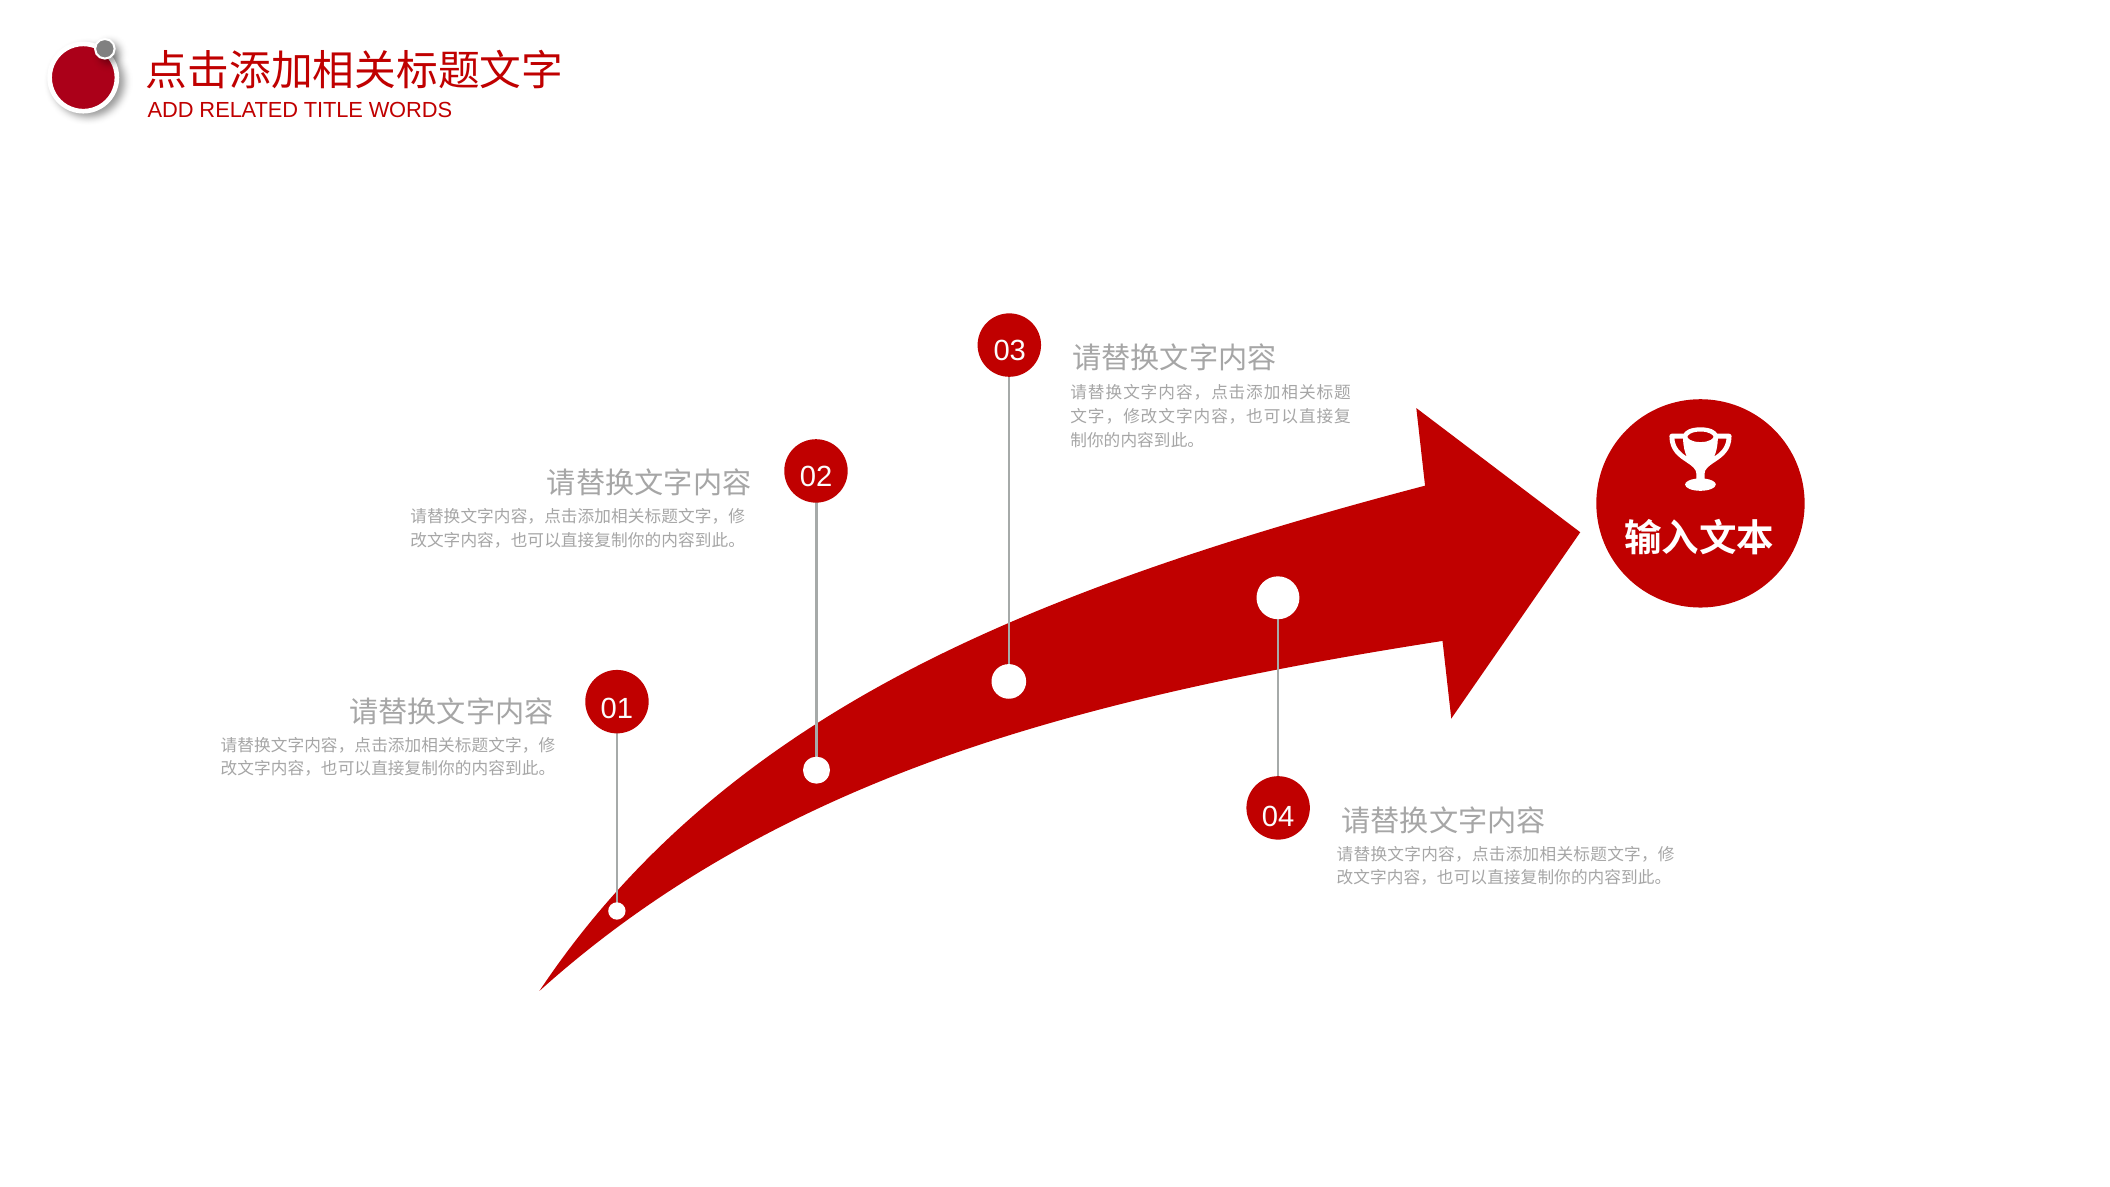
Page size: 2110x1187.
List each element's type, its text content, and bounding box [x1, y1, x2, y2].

text_box [991, 664, 1027, 699]
text_box 请替换文字内容 [315, 686, 554, 729]
text_box [1246, 776, 1310, 833]
text_box [608, 902, 626, 920]
text_box 请替换文字内容 [1341, 795, 1563, 838]
text_box 请替换文字内容 [494, 457, 752, 500]
text_box 请替换文字内容 [1072, 332, 1294, 375]
text_box [94, 37, 116, 60]
text_box [803, 756, 831, 784]
text_box [48, 42, 118, 113]
text_box [1256, 576, 1300, 620]
text_box ADD RELATED TITLE WORDS [147, 96, 453, 123]
text_box 请替换文字内容，点击添加相关标题文字，修改文字内容，也可以直接复制你的内容到此。 [1070, 378, 1352, 450]
text_box 请替换文字内容，点击添加相关标题文字，修改文字内容，也可以直接复制你的内容到此。 [216, 730, 556, 779]
text_box [1669, 427, 1732, 491]
text_box 请替换文字内容，点击添加相关标题文字，修改文字内容，也可以直接复制你的内容到此。 [1336, 839, 1676, 888]
text_box [539, 408, 1581, 991]
text_box [784, 439, 848, 503]
text_box [585, 669, 649, 734]
text_box 输入文本 [1622, 499, 1776, 561]
text_box [1596, 399, 1805, 608]
text_box 04 [1258, 787, 1298, 835]
text_box 点击添加相关标题文字 [145, 43, 564, 95]
text_box 请替换文字内容，点击添加相关标题文字，修改文字内容，也可以直接复制你的内容到此。 [406, 501, 746, 550]
text_box [1261, 835, 1295, 840]
text_box 01 [597, 680, 637, 727]
text_box [977, 313, 1042, 377]
text_box 02 [796, 447, 836, 495]
text_box 03 [990, 321, 1030, 369]
